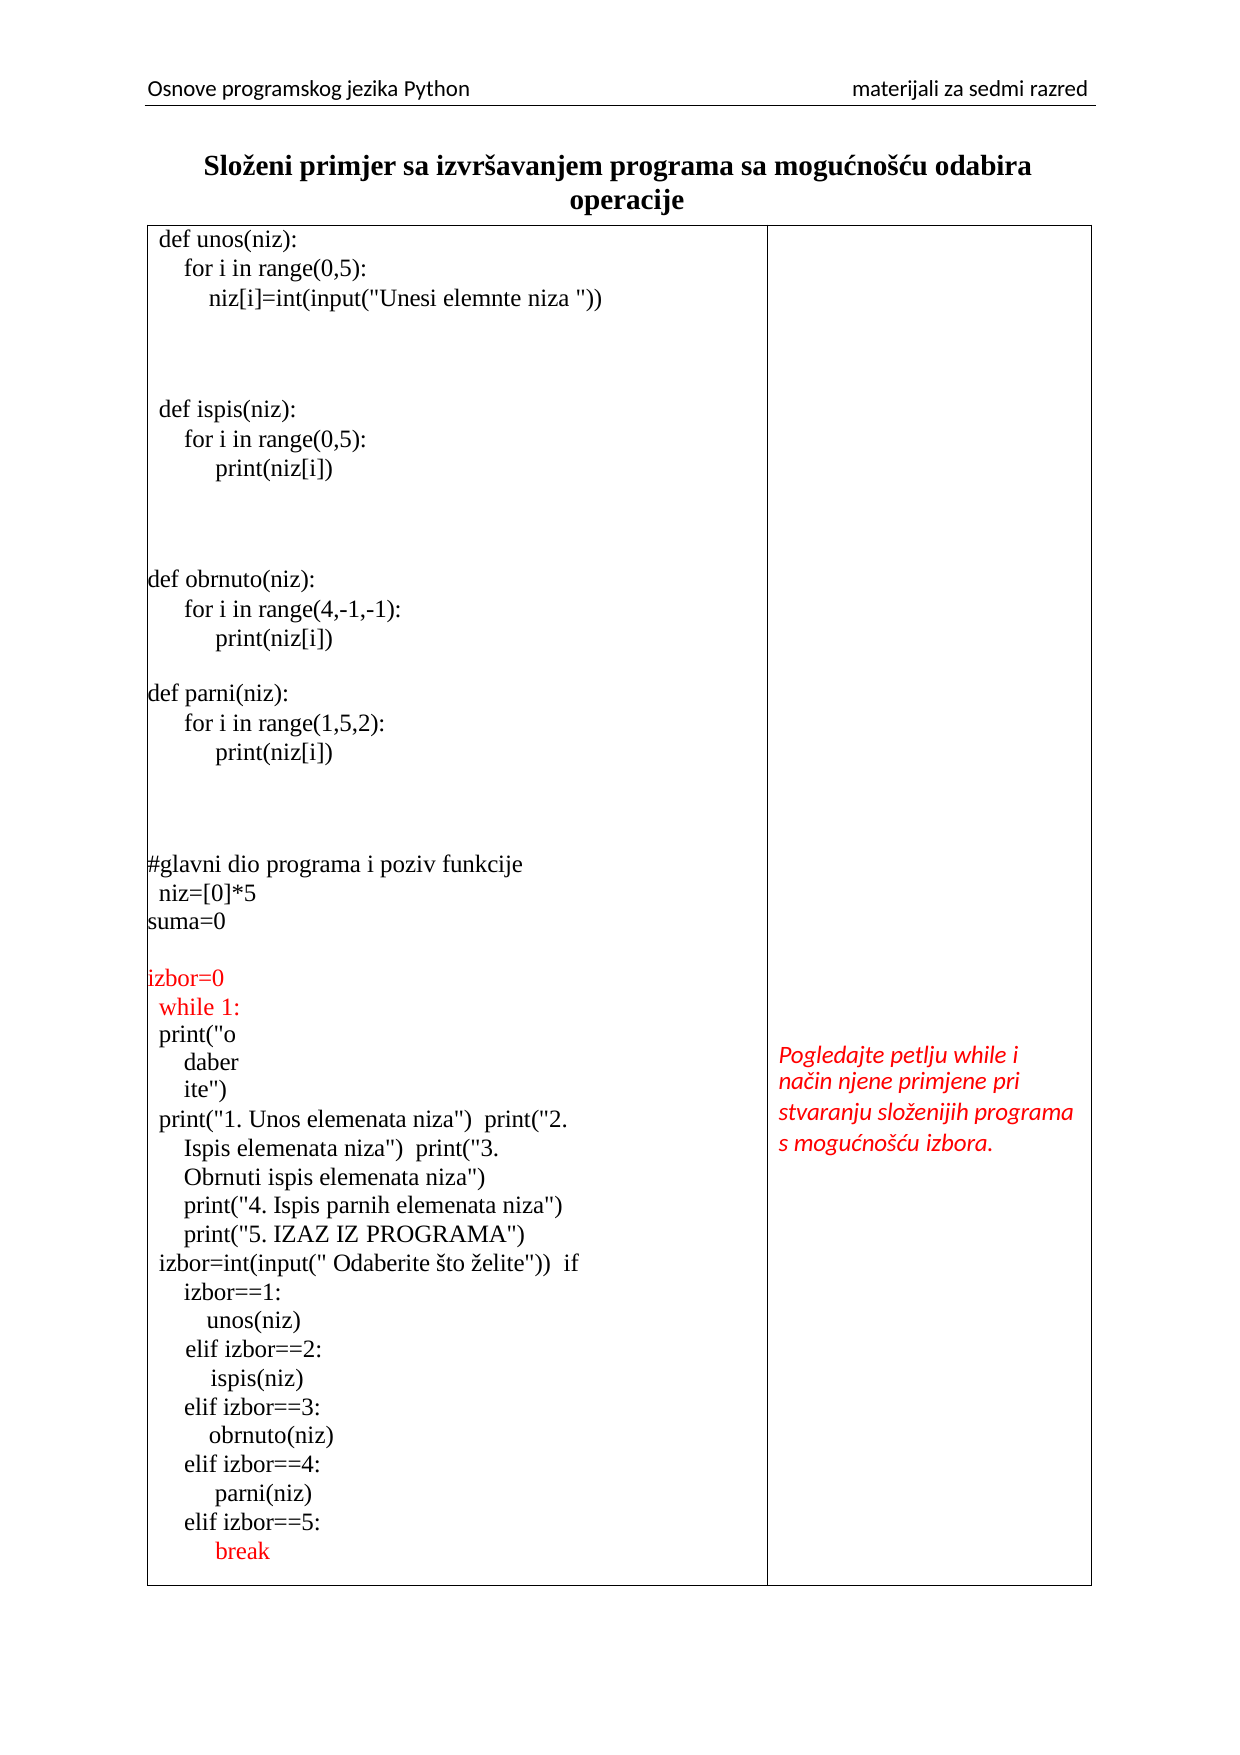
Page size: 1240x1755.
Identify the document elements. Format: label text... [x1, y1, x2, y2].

text_box Složeni primjer sa izvršavanjem programa sa mogućnošću odabira operacije [201, 143, 1038, 216]
text_box Osnove programskog jezika Python [145, 71, 477, 102]
table_header def unos(niz): for i in range(0,5): niz[i]=int(input("Unesi elemnte niza ")) def ispis(niz): for i in range(0,5): print(niz[i]) def obrnuto(niz): for i in range(4,-1,-1): print(niz[i]) def parni(niz): for i in range(1,5,2): print(niz[i]) #glavni dio programa i poziv funkcije niz=[0]*5 suma=0 izbor=0 while 1: print("odaberite") print("1. Unos elemenata niza") print("2. Ispis elemenata niza") print("3. Obrnuti ispis elemenata niza") print("4. Ispis parnih elemenata niza") print("5. IZAZ IZ PROGRAMA") izbor=int(input(" Odaberite što želite")) if izbor==1: unos(niz) elif izbor==2: ispis(niz) elif izbor==3: obrnuto(niz) elif izbor==4: parni(niz) elif izbor==5: break [148, 226, 767, 1585]
text_box materijali za sedmi razred [850, 71, 1095, 102]
table_header Pogledajte petlju while i način njene primjene pri stvaranju složenijih programa s mogućnošću izbora. [768, 226, 1091, 1585]
